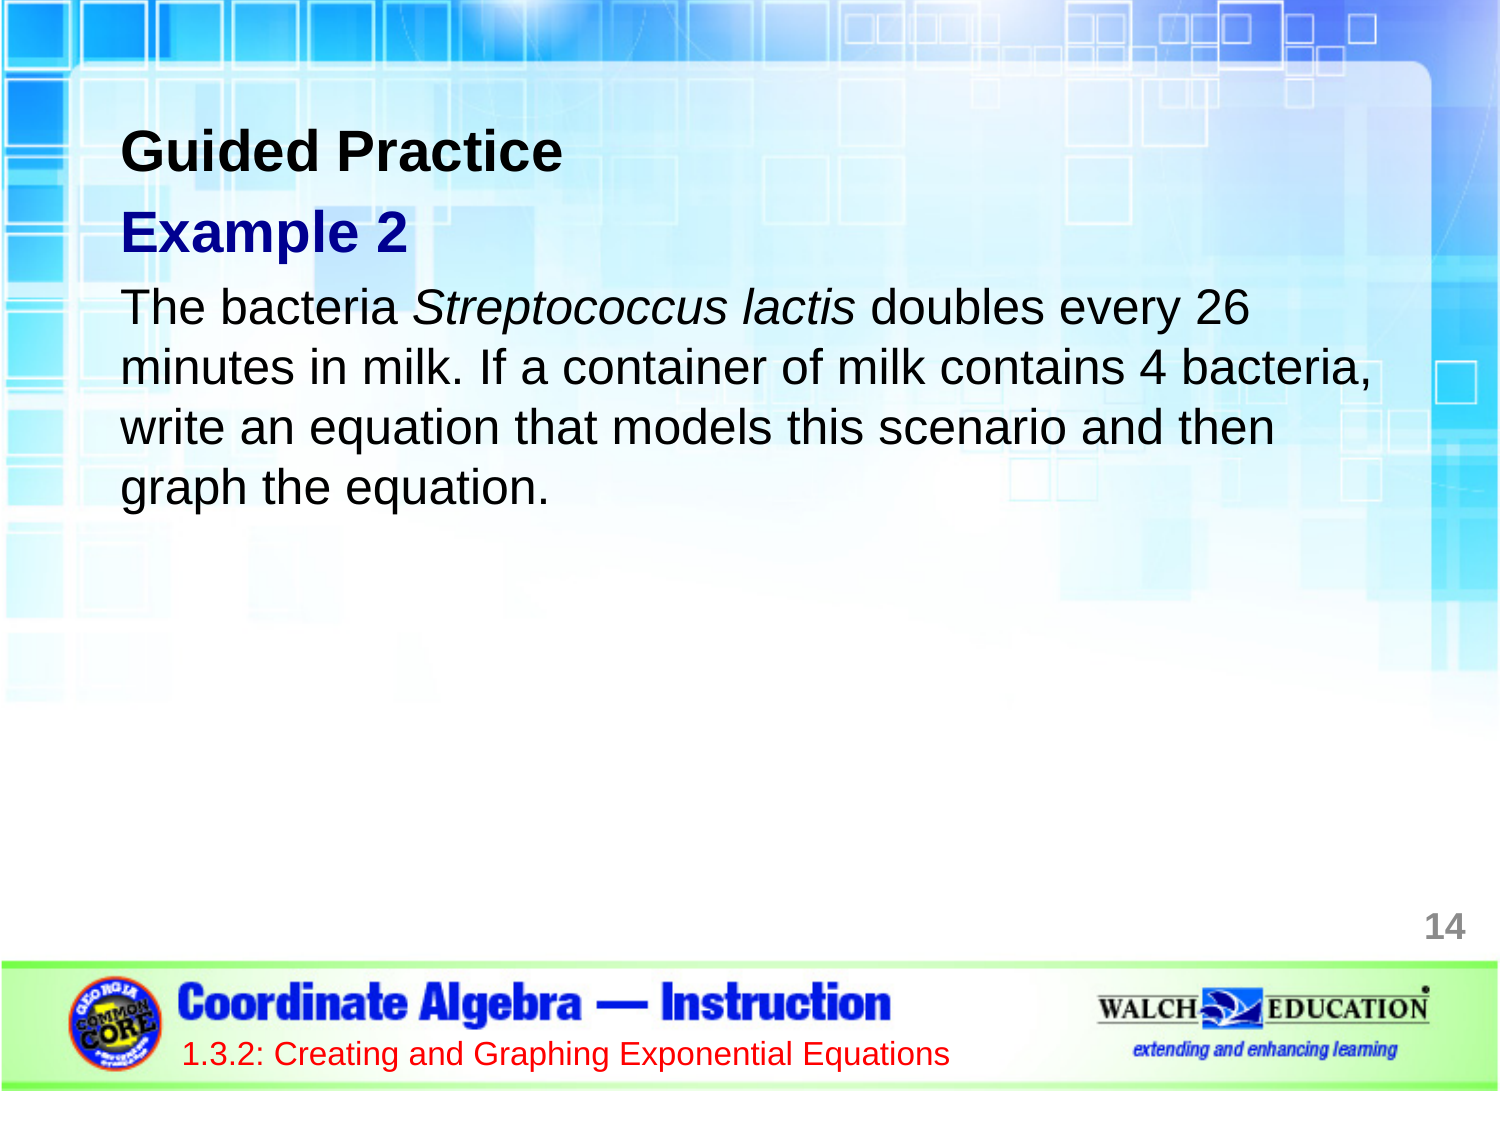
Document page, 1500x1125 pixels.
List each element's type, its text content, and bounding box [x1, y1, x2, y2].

list 1.3.2: Creating and Graphing Exponential Equations [166, 1024, 1074, 1069]
subtitle Guided Practice Example 2 The bacteria Streptococcus lactis doubles every 26 minutes in milk. If a container of milk contains 4 bacteria, write an equation that models this scenario and then graph the equation. [105, 105, 1394, 925]
picture [1, 0, 1500, 1091]
slide_number 14 [1361, 901, 1481, 949]
